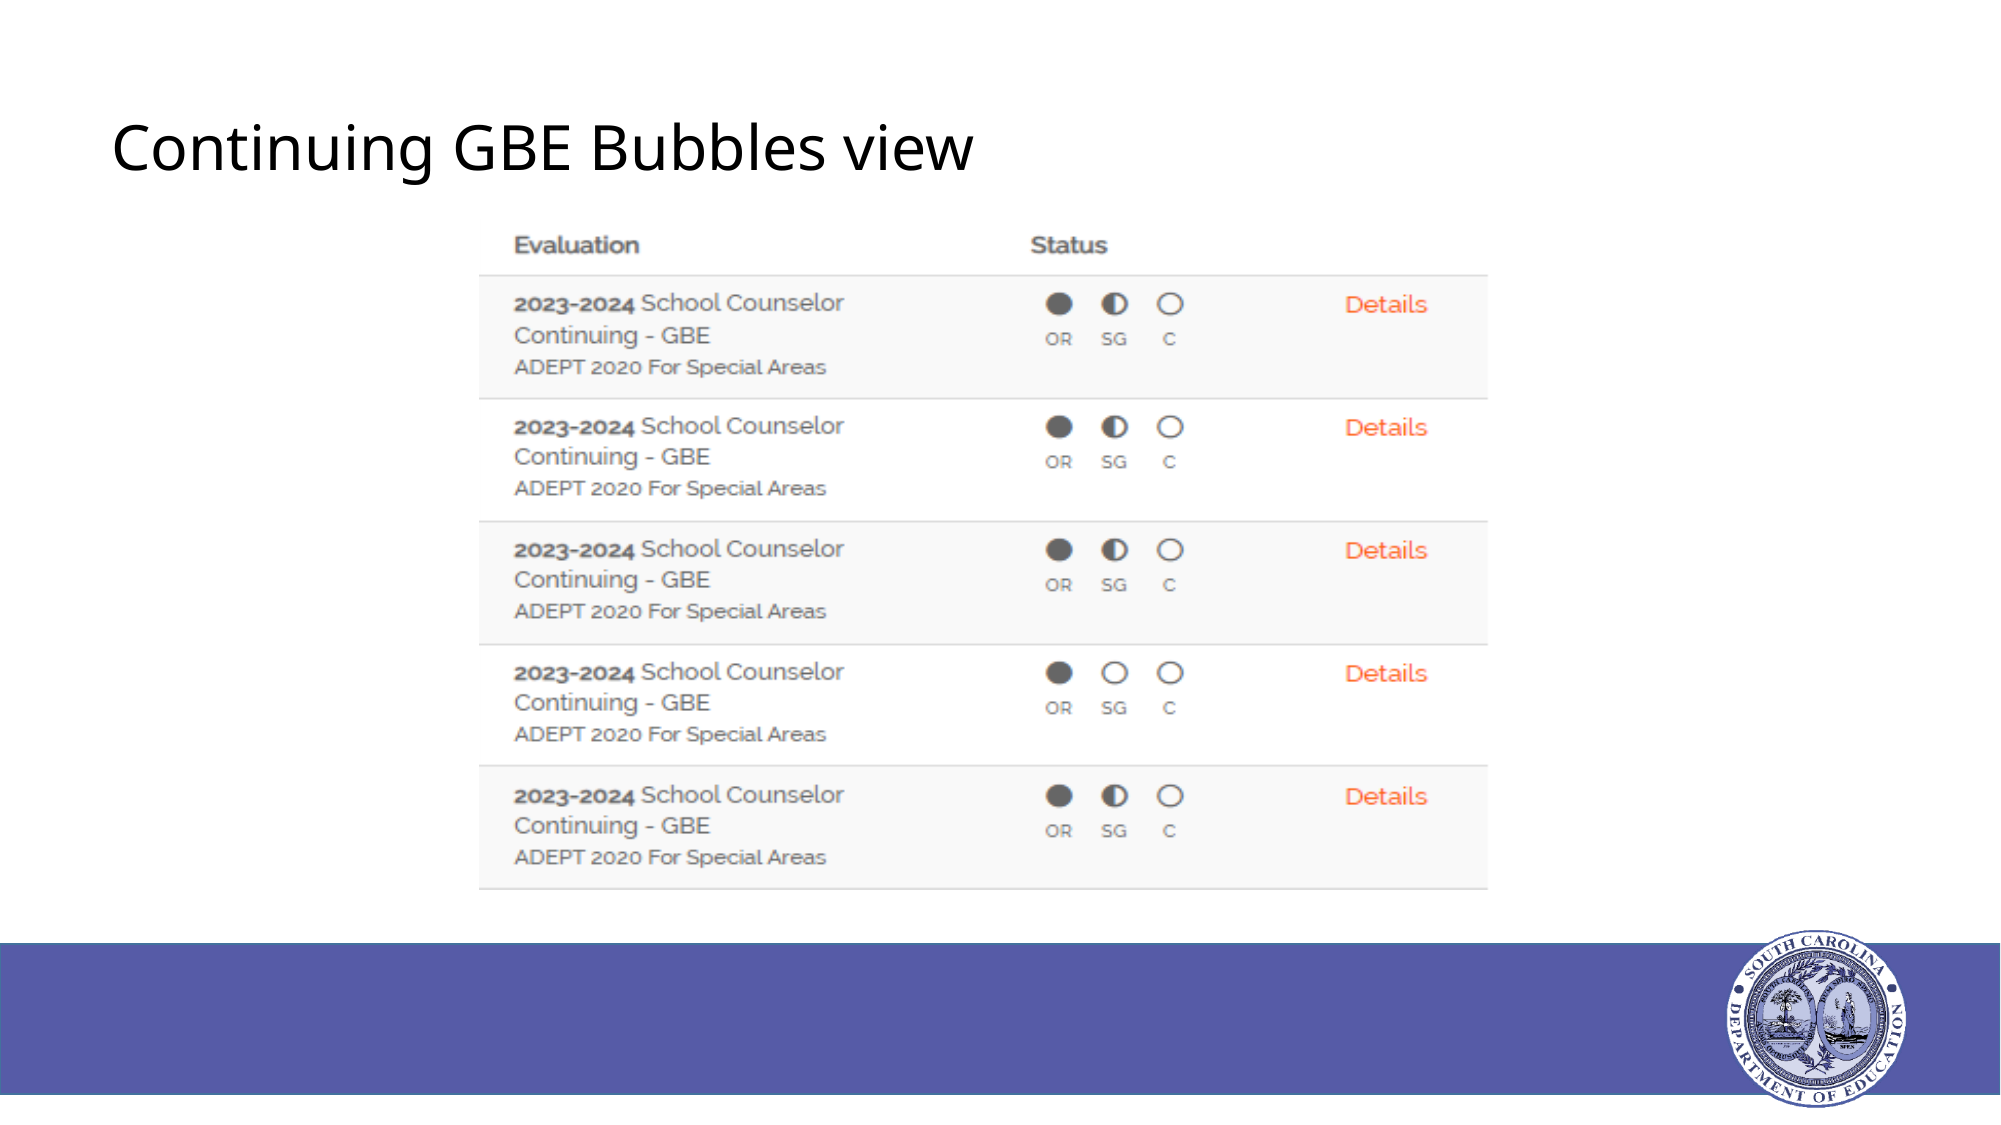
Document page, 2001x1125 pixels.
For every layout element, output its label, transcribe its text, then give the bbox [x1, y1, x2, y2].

title Continuing GBE Bubbles view [96, 59, 1897, 240]
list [479, 219, 1513, 890]
picture [1723, 928, 1907, 1109]
